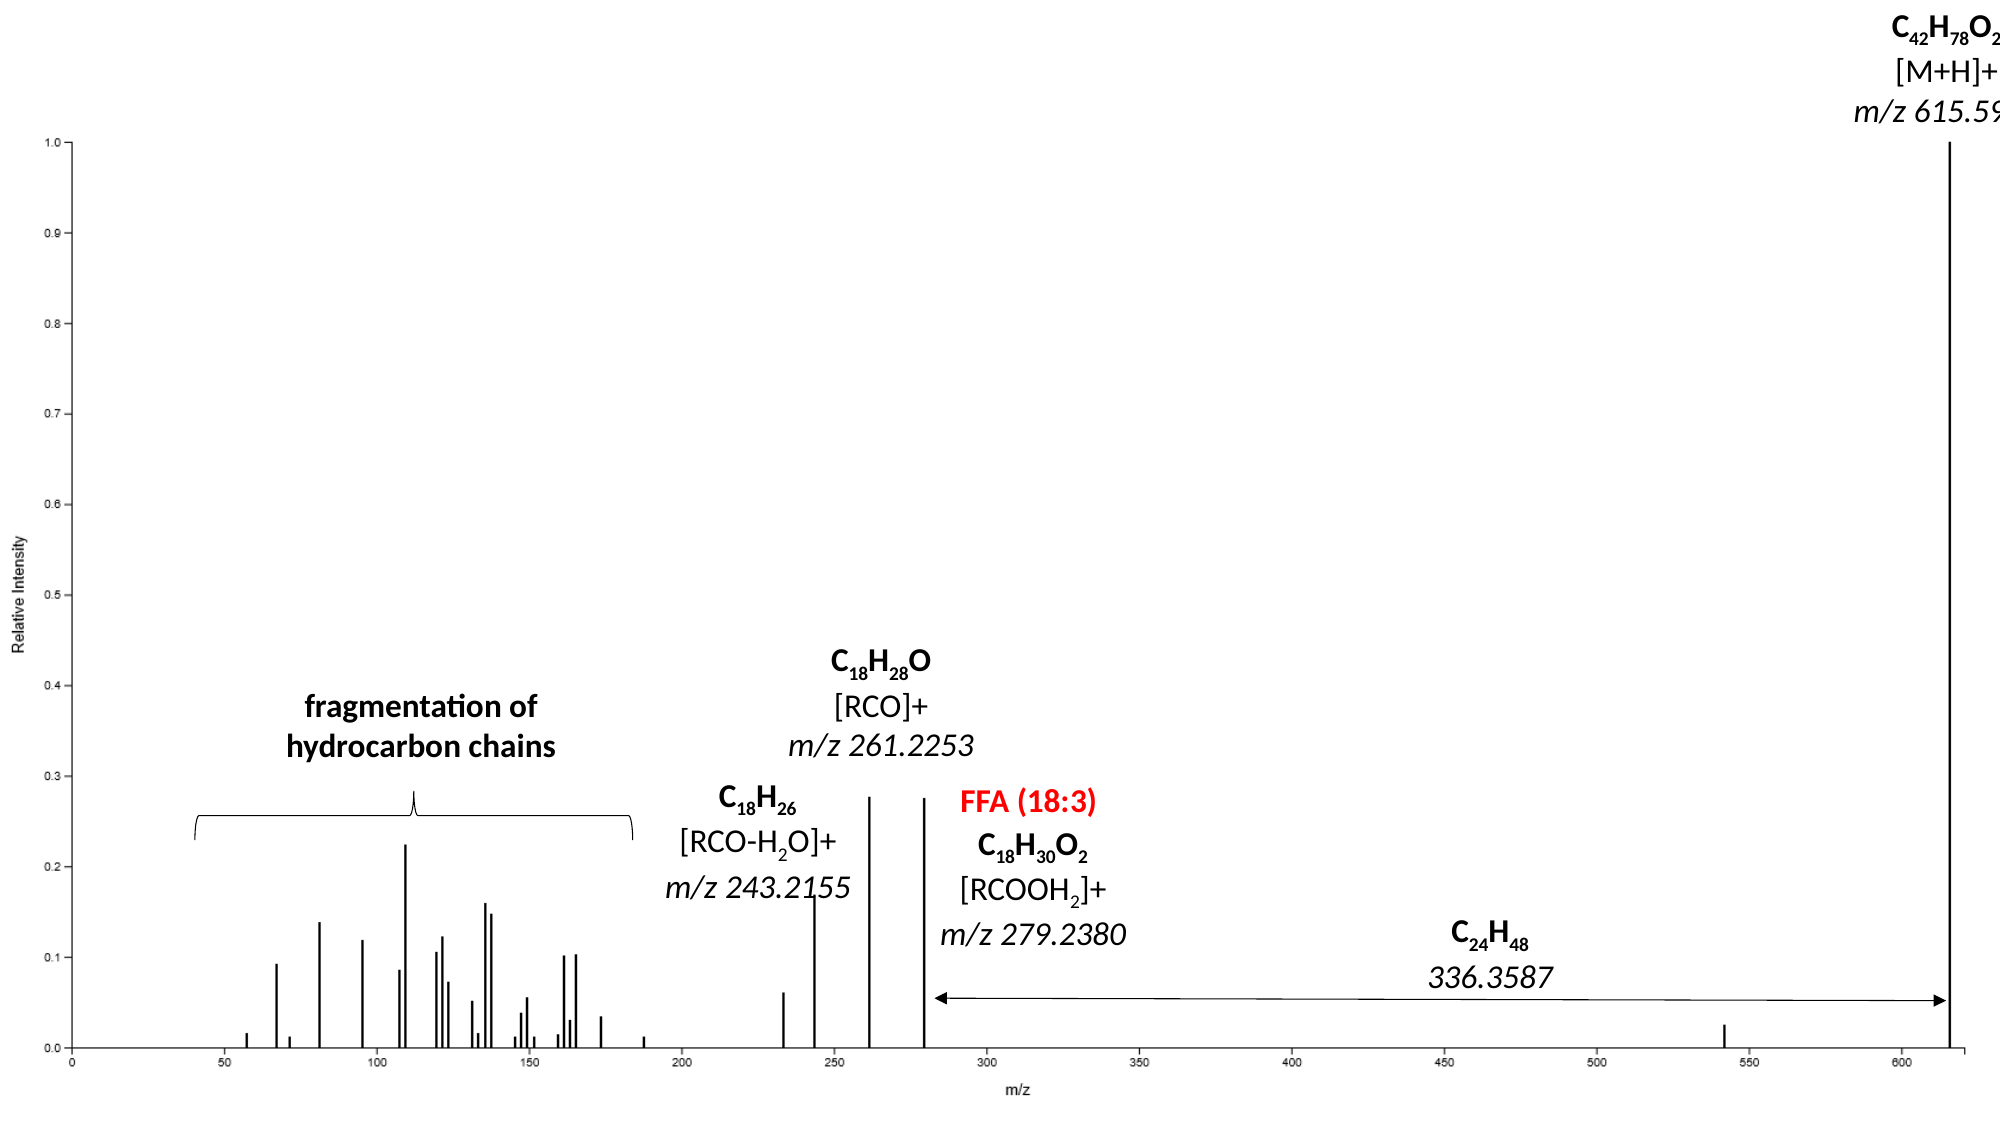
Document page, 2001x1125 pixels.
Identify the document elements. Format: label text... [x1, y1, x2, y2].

picture [0, 118, 2000, 1125]
text_box C42H78O2 [M+H]+ m/z 615.5967 [1777, 0, 2000, 118]
